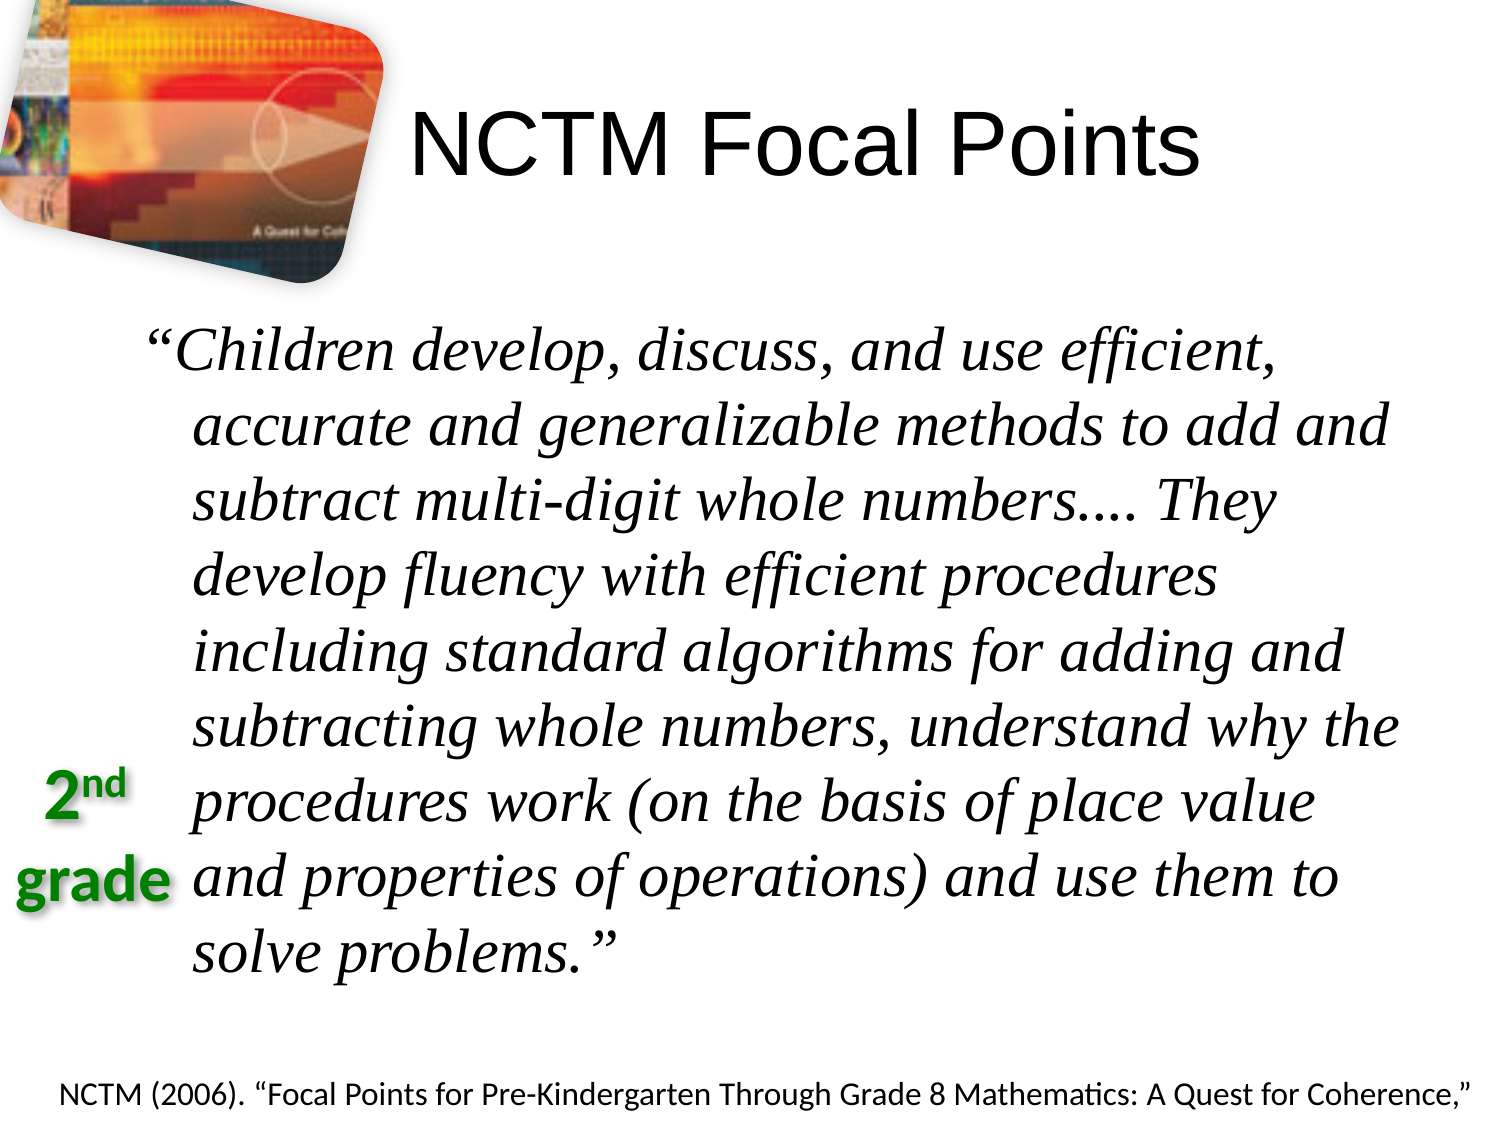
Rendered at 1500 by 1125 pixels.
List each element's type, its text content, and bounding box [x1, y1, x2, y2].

text_box 2nd grade [0, 737, 188, 923]
text_box NCTM (2006). “Focal Points for Pre-Kindergarten Through Grade 8 Mathematics: A Quest for Coherence,” [44, 1065, 1495, 1120]
picture [0, 0, 384, 284]
title NCTM Focal Points [372, 45, 1425, 233]
list “Children develop, discuss, and use efficient, accurate and generalizable methods to add and subtract multi-digit whole numbers.... They develop fluency with efficient procedures including standard algorithms for adding and subtracting whole numbers, understand why the procedures work (on the basis of place value and properties of operations) and use them to solve problems.” [125, 299, 1425, 1005]
